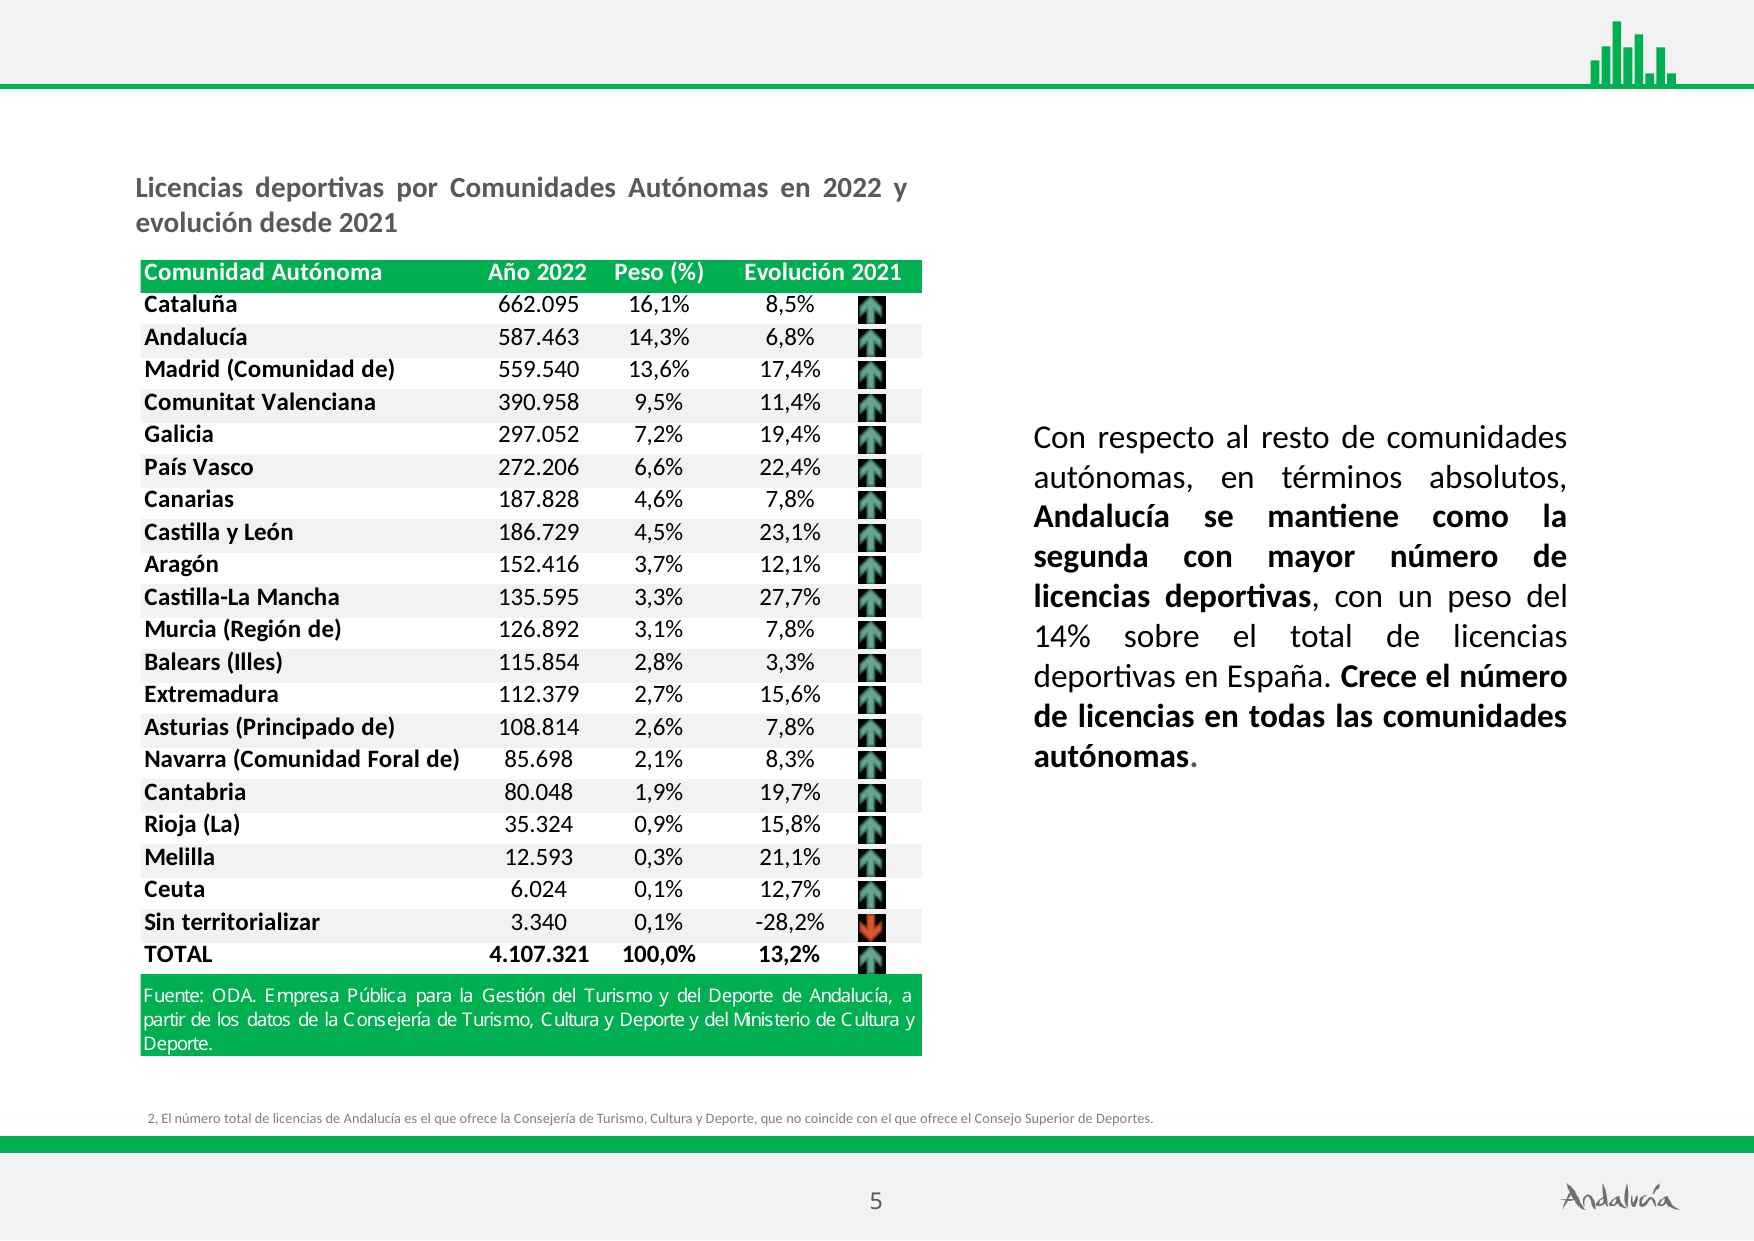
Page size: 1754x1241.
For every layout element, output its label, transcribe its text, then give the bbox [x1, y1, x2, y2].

text_box Licencias deportivas por Comunidades Autónomas en 2022 y evolución desde 2021 [120, 160, 924, 246]
text_box 2, El número total de licencias de Andalucía es el que ofrece la Consejería de Turismo, Cultura y Deporte, que no coincide con el que ofrece el Consejo Superior de Deportes. [132, 1069, 1492, 1144]
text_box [139, 258, 924, 1057]
text_box Con respecto al resto de comunidades autónomas, en términos absolutos, Andalucía se mantiene como la segunda con mayor número de licencias deportivas, con un peso del 14% sobre el total de licencias deportivas en España. Crece el número de licencias en todas las comunidades autónomas. [1018, 407, 1583, 782]
picture [1560, 1183, 1680, 1210]
